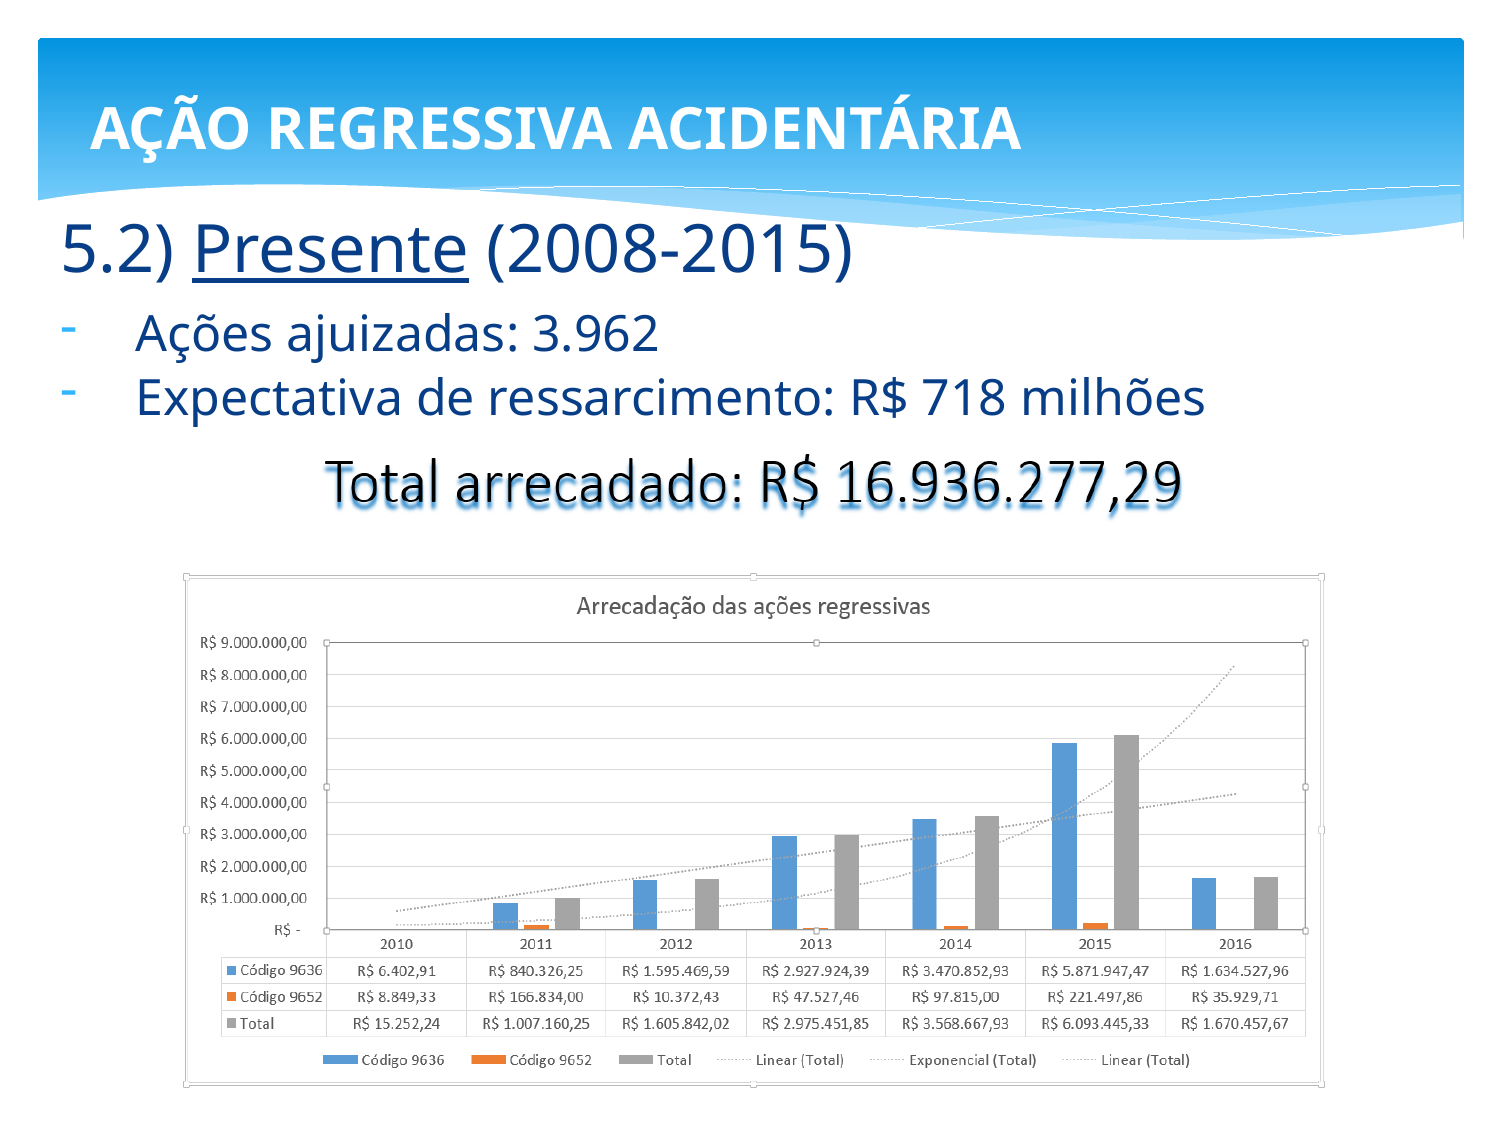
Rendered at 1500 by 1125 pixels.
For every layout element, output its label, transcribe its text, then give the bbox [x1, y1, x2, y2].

picture [140, 434, 1331, 1125]
list 5.2) Presente (2008-2015) Ações ajuizadas: 3.962 Expectativa de ressarcimento: R$ 718 milhões [29, 207, 1471, 1057]
title AÇÃO REGRESSIVA ACIDENTÁRIA [75, 55, 1425, 197]
